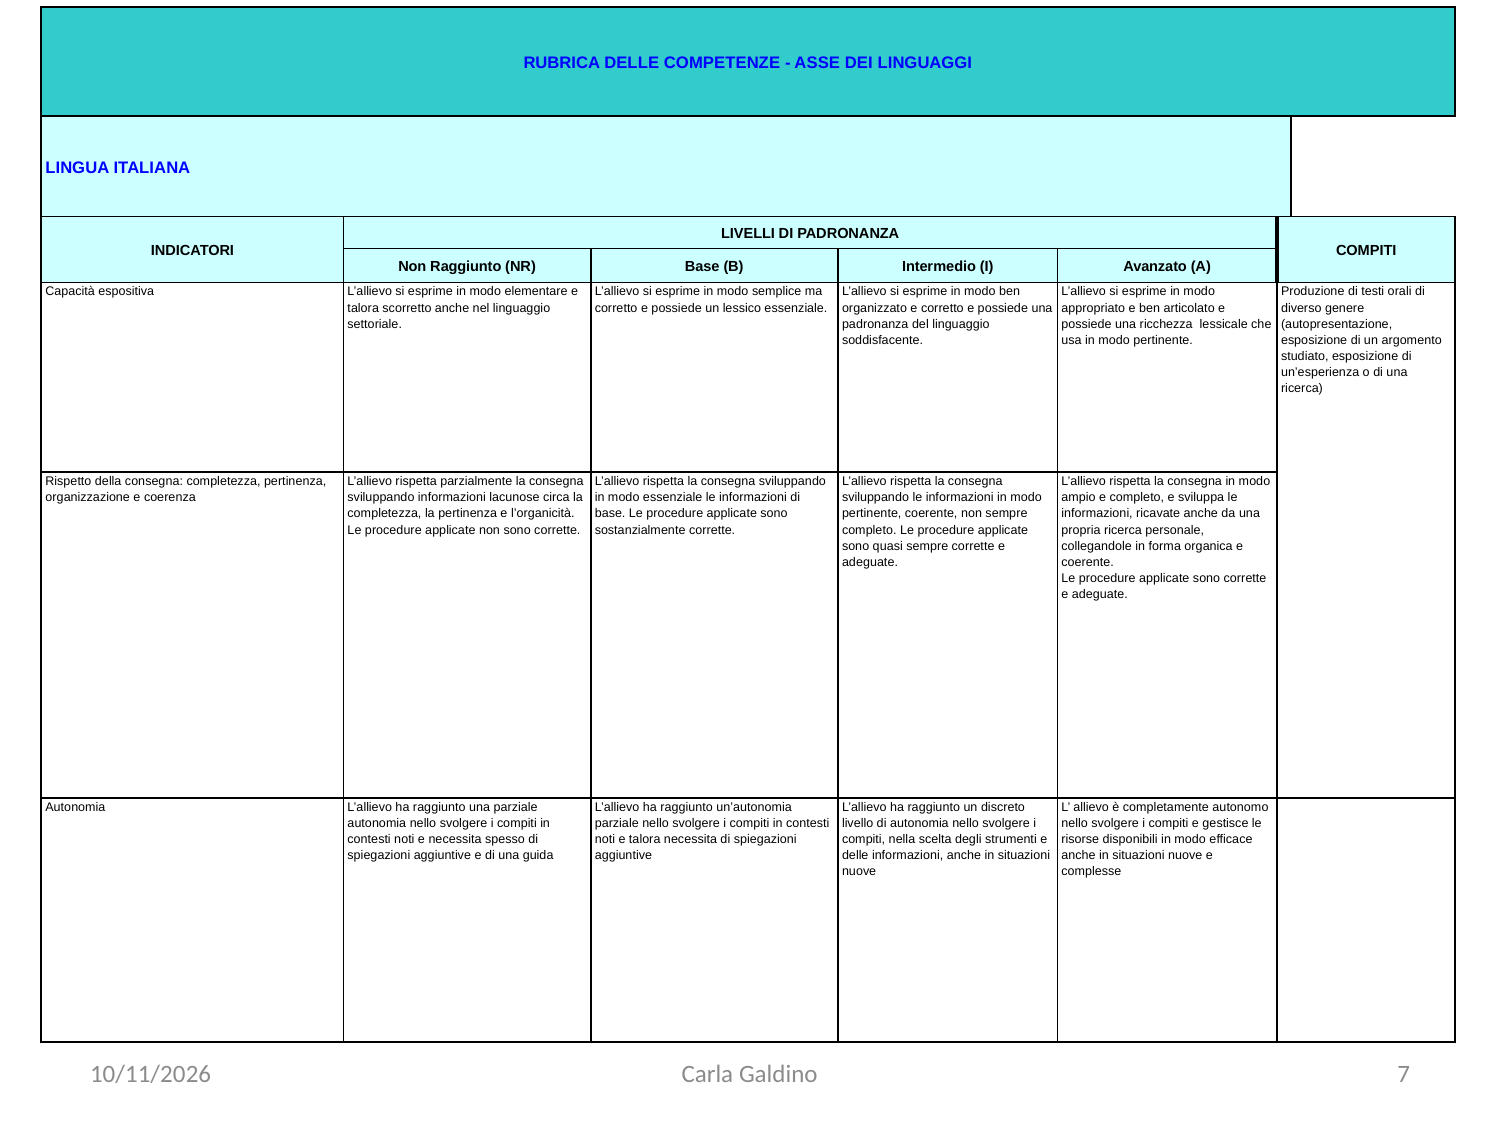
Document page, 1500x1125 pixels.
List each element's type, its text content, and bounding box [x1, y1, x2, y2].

table_cell L’allievo rispetta parzialmente la consegna sviluppando informazioni lacunose circa la completezza, la pertinenza e l’organicità. Le procedure applicate non sono corrette. [344, 473, 590, 797]
table_cell L’allievo ha raggiunto una parziale autonomia nello svolgere i compiti in contesti noti e necessita spesso di spiegazioni aggiuntive e di una guida [344, 799, 590, 1041]
table_header RUBRICA DELLE COMPETENZE - ASSE DEI LINGUAGGI [42, 8, 1454, 115]
table_cell L’allievo si esprime in modo semplice ma corretto e possiede un lessico essenziale. [592, 283, 837, 471]
table_cell Base (B) [592, 249, 837, 282]
table_cell L’ allievo è completamente autonomo nello svolgere i compiti e gestisce le risorse disponibili in modo efficace anche in situazioni nuove e complesse [1058, 799, 1276, 1041]
table_cell LIVELLI DI PADRONANZA [344, 217, 1275, 248]
table_cell L’allievo ha raggiunto un discreto livello di autonomia nello svolgere i compiti, nella scelta degli strumenti e delle informazioni, anche in situazioni nuove [839, 799, 1057, 1041]
table_cell L’allievo rispetta la consegna sviluppando le informazioni in modo pertinente, coerente, non sempre completo. Le procedure applicate sono quasi sempre corrette e adeguate. [839, 473, 1057, 797]
table_cell Produzione di testi orali di diverso genere (autopresentazione, esposizione di un argomento studiato, esposizione di un’esperienza o di una ricerca) [1278, 283, 1454, 797]
table_cell L’allievo rispetta la consegna in modo ampio e completo, e sviluppa le informazioni, ricavate anche da una propria ricerca personale, collegandole in forma organica e coerente. Le procedure applicate sono corrette e adeguate. [1058, 473, 1276, 797]
table_cell L’allievo ha raggiunto un’autonomia parziale nello svolgere i compiti in contesti noti e talora necessita di spiegazioni aggiuntive [592, 799, 837, 1041]
table_cell L’allievo si esprime in modo ben organizzato e corretto e possiede una padronanza del linguaggio soddisfacente. [839, 283, 1057, 471]
table_cell Rispetto della consegna: completezza, pertinenza, organizzazione e coerenza [42, 473, 343, 797]
table_cell [1292, 117, 1455, 216]
table_cell L’allievo si esprime in modo appropriato e ben articolato e possiede una ricchezza lessicale che usa in modo pertinente. [1058, 283, 1276, 471]
table_cell [1278, 799, 1454, 1041]
table_cell COMPITI [1279, 217, 1454, 282]
table_cell L’allievo si esprime in modo elementare e talora scorretto anche nel linguaggio settoriale. [344, 283, 590, 471]
footer Carla Galdino [512, 1042, 988, 1103]
table_cell Capacità espositiva [42, 283, 343, 471]
slide_number 7 [1074, 1042, 1425, 1103]
table_cell L’allievo rispetta la consegna sviluppando in modo essenziale le informazioni di base. Le procedure applicate sono sostanzialmente corrette. [592, 473, 837, 797]
table_cell Non Raggiunto (NR) [344, 249, 590, 282]
table_cell Autonomia [42, 799, 343, 1041]
table_cell LINGUA ITALIANA [42, 117, 1290, 216]
table_cell Avanzato (A) [1058, 249, 1275, 282]
table_cell Intermedio (I) [839, 249, 1057, 282]
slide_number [75, 1042, 425, 1103]
table_cell INDICATORI [42, 217, 343, 282]
